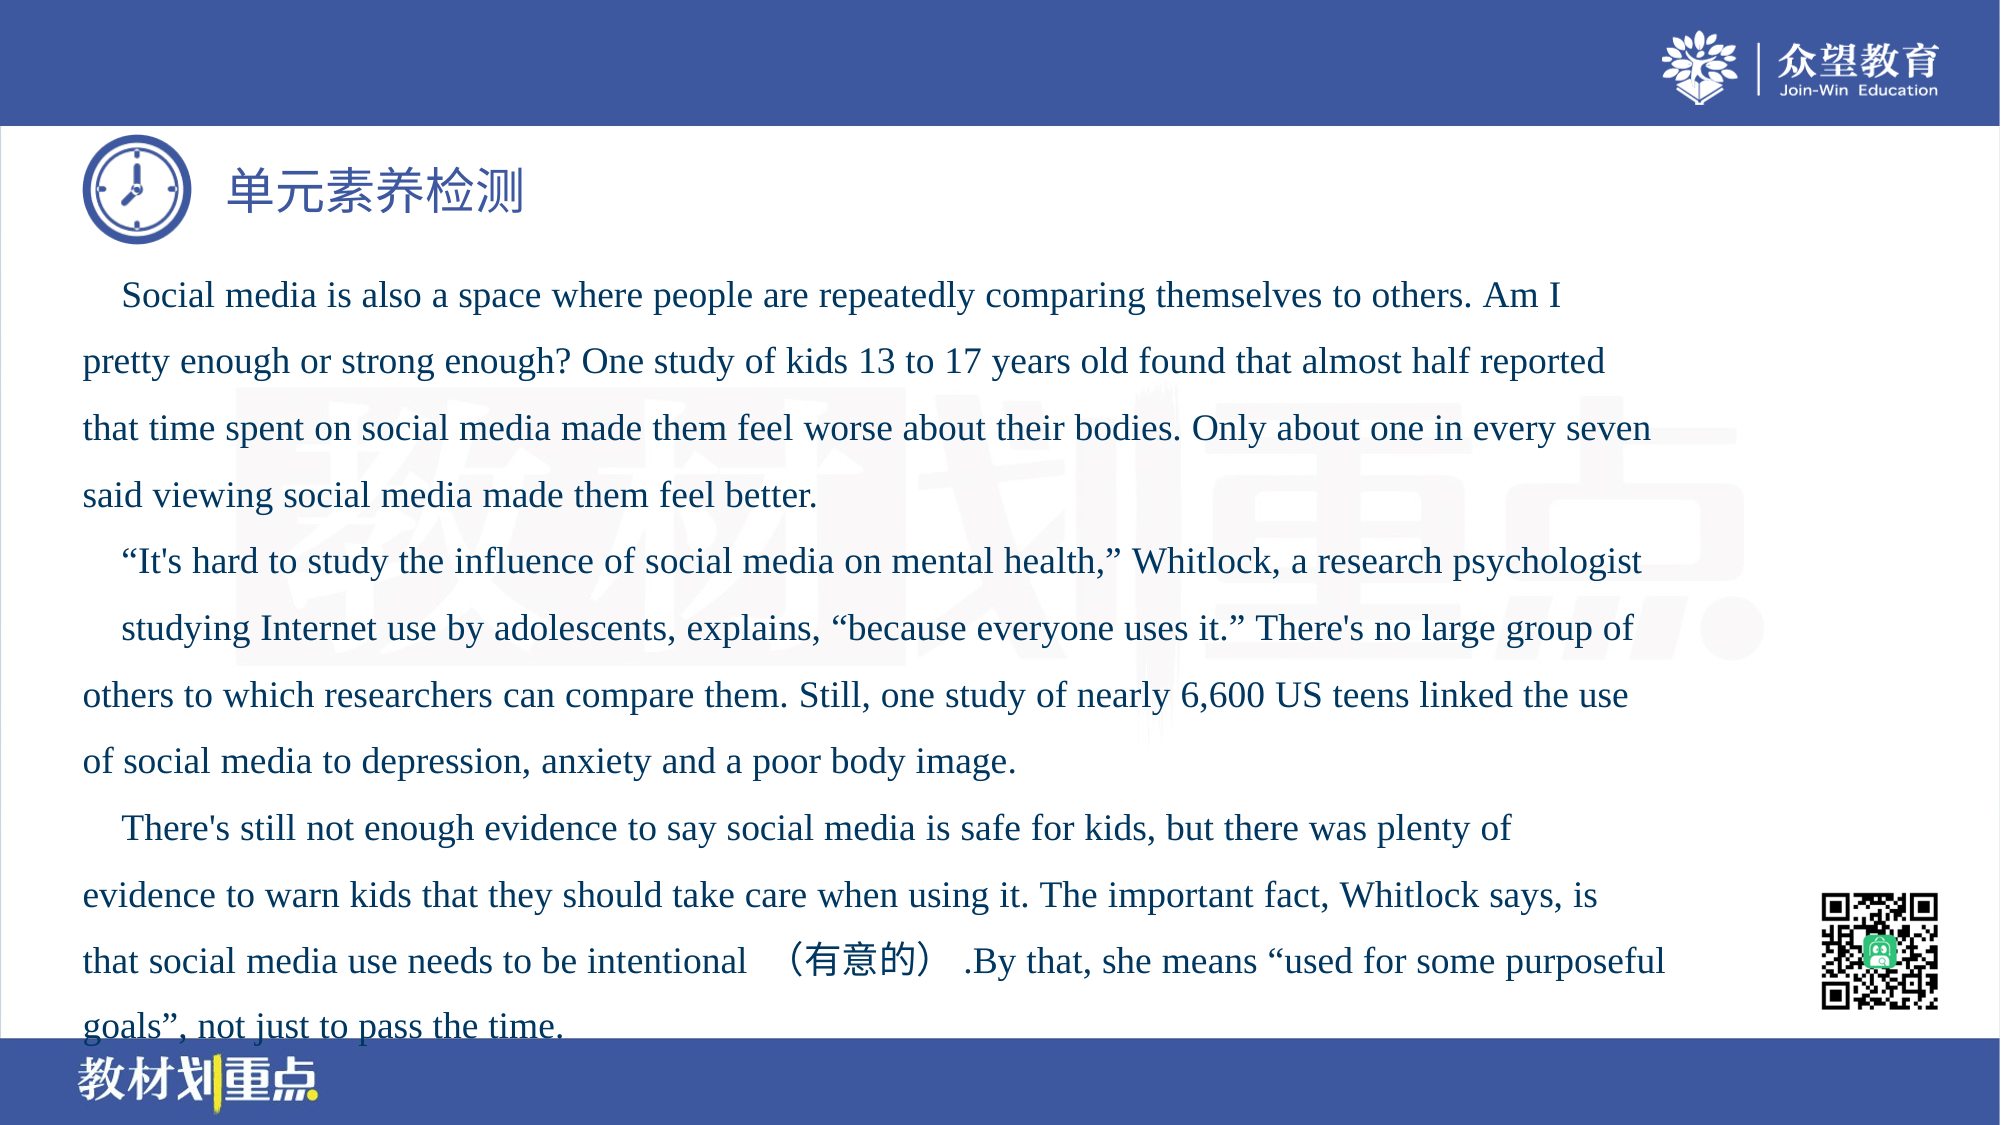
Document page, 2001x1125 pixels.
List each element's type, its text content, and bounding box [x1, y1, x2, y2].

picture [0, 0, 2000, 1125]
text_box Social media is also a space where people are repeatedly comparing themselves to others. Am I pretty enough or strong enough? One study of kids 13 to 17 years old found that almost half reported that time spent on social media made them feel worse about their bodies. Only about one in every seven said viewing social media made them feel better. “It's hard to study the influence of social media on mental health,” Whitlock, a research psychologist studying Internet use by adolescents, explains, “because everyone uses it.” There's no large group of others to which researchers can compare them. Still, one study of nearly 6,600 US teens linked the use of social media to depression, anxiety and a poor body image. There's still not enough evidence to say social media is safe for kids, but there was plenty of evidence to warn kids that they should take care when using it. The important fact, Whitlock says, is that social media use needs to be intentional （有意的）.By that, she means “used for some purposeful goals”, not just to pass the time. [82, 248, 1817, 1039]
